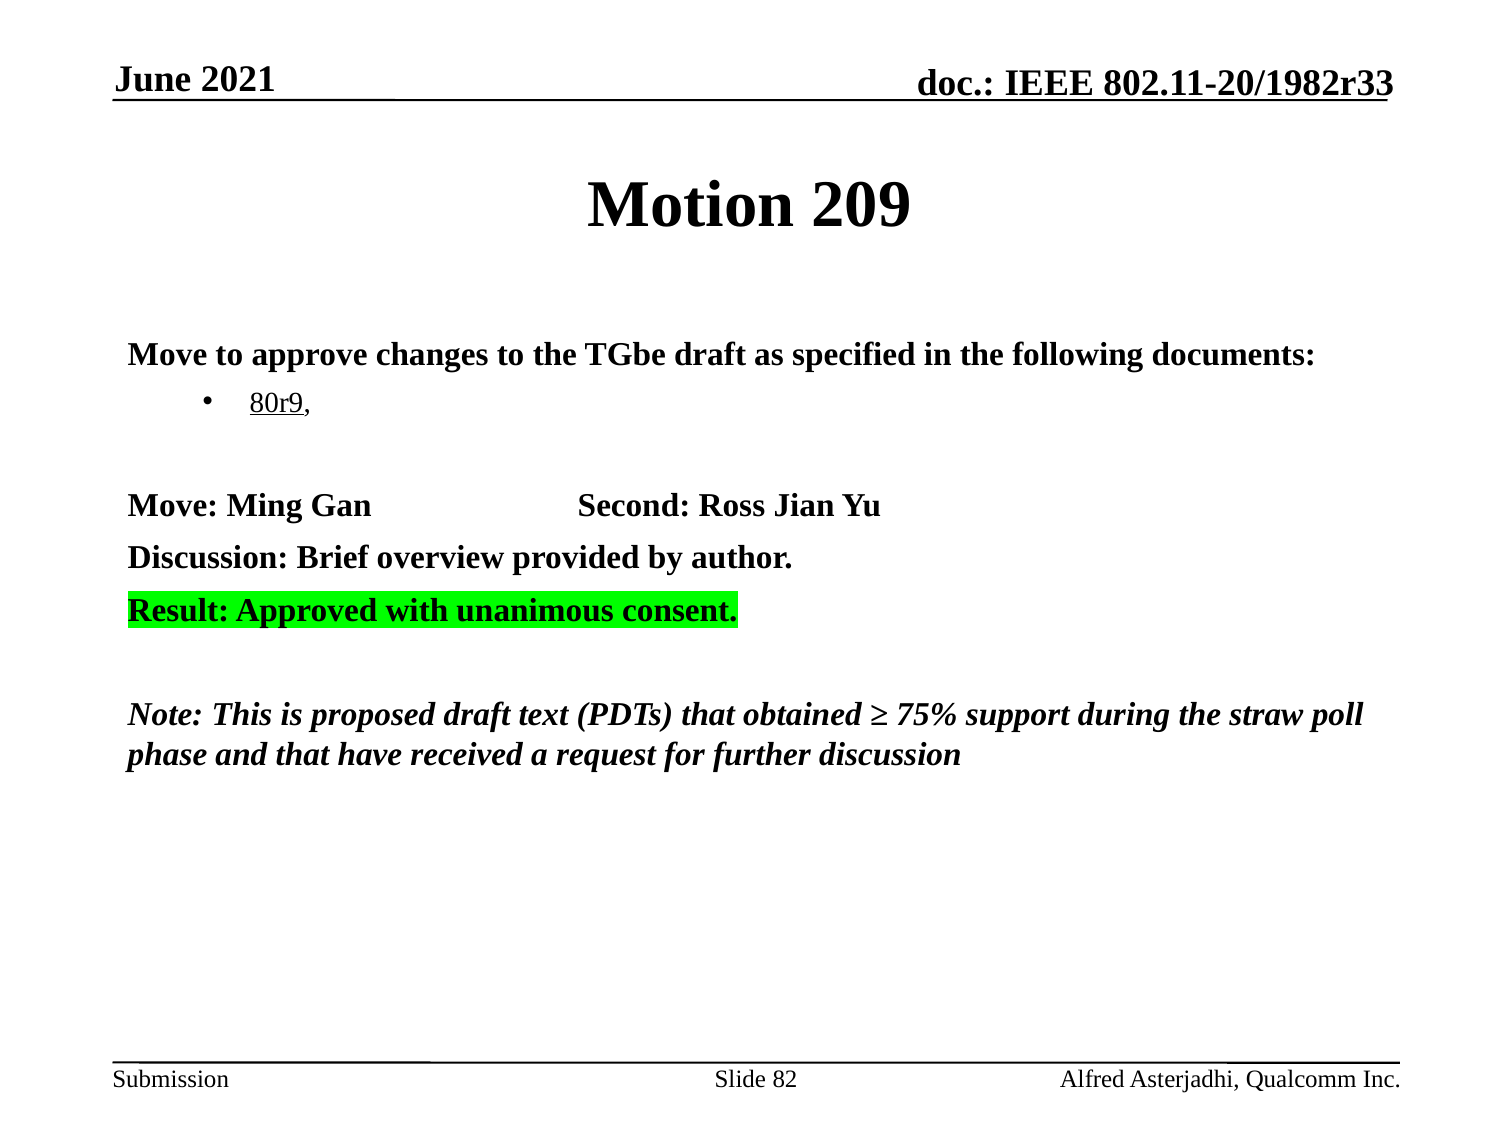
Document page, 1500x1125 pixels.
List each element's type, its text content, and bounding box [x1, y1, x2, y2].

footer Alfred Asterjadhi, Qualcomm Inc. [878, 1061, 1402, 1093]
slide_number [114, 54, 423, 100]
slide_number Slide 82 [712, 1061, 800, 1123]
list Move to approve changes to the TGbe draft as specified in the following documents: 80r9, Move: Ming Gan Second: Ross Jian Yu Discussion: Brief overview provided by author. Result: Approved with unanimous consent. Note: This is proposed draft text (PDTs) that obtained ≥ 75% support during the straw poll phase and that have received a request for further discussion [112, 324, 1388, 1000]
title Motion 209 [112, 112, 1388, 288]
